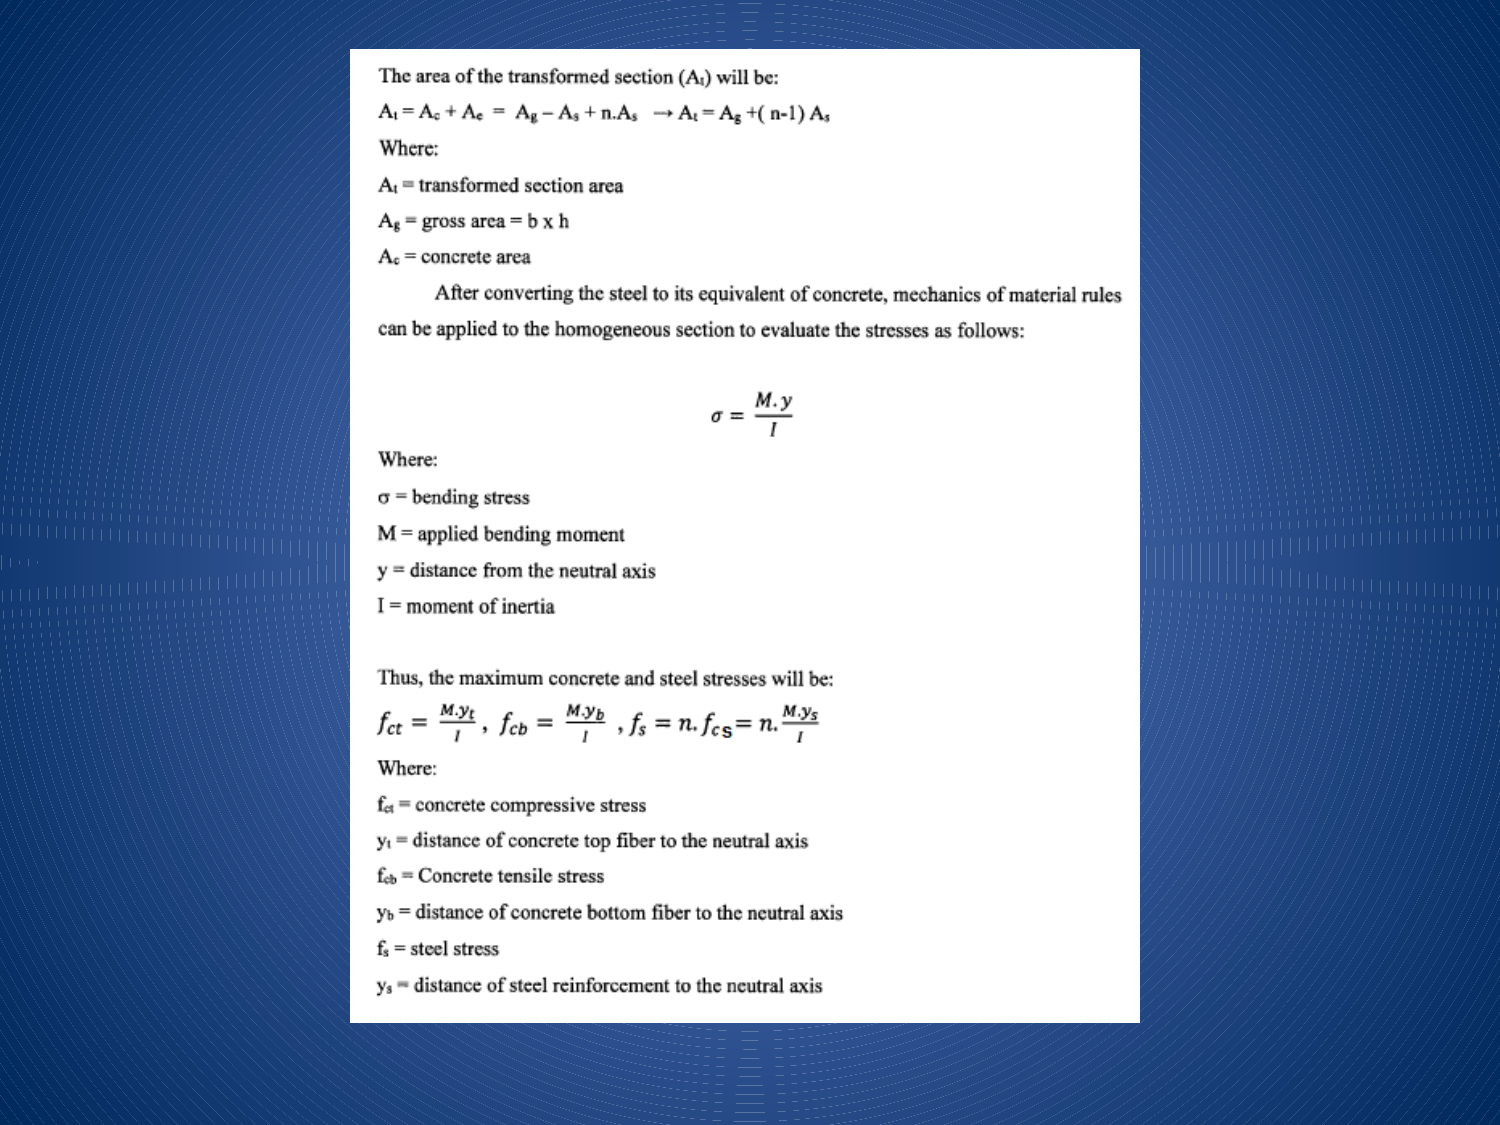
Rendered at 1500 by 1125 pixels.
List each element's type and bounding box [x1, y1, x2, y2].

picture [349, 49, 1140, 1023]
